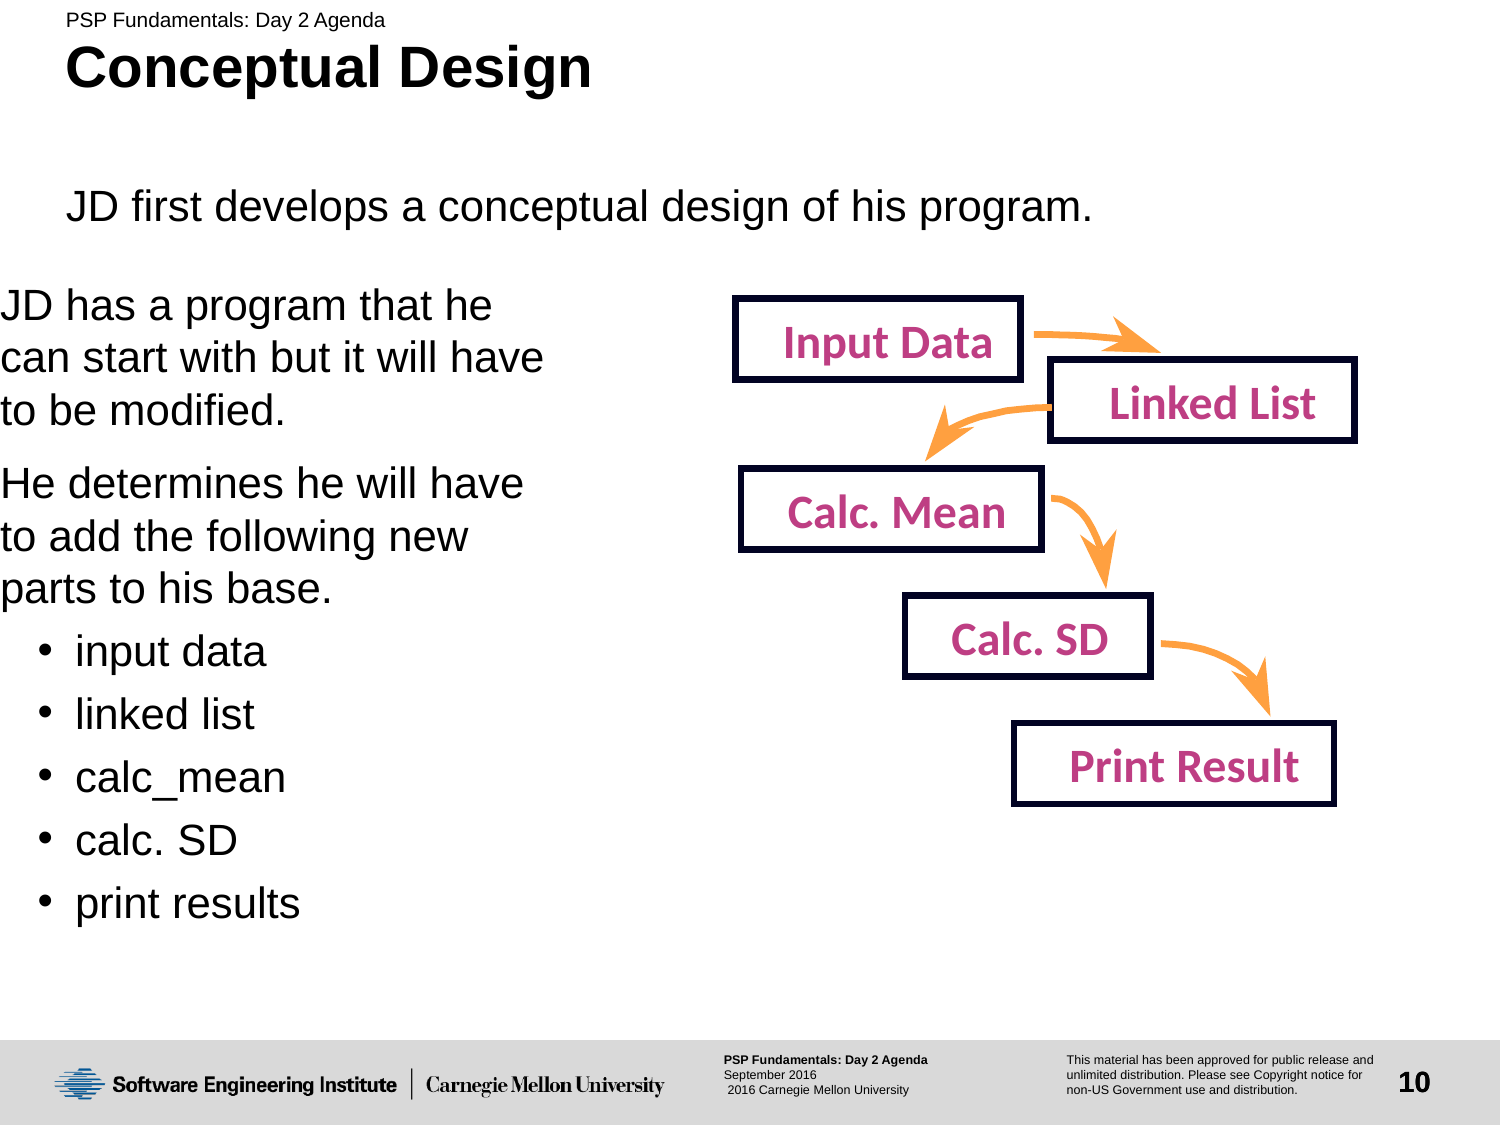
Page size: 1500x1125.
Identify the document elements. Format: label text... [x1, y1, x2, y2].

picture [46, 1061, 673, 1104]
list JD first develops a conceptual design of his program. [65, 177, 1431, 1000]
list JD has a program that he can start with but it will have to be modified. He determines he will have to add the following new parts to his base. input data linked list calc_mean calc. SD print results [0, 276, 565, 1007]
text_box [710, 204, 1430, 831]
title Conceptual Design [65, 37, 1430, 148]
